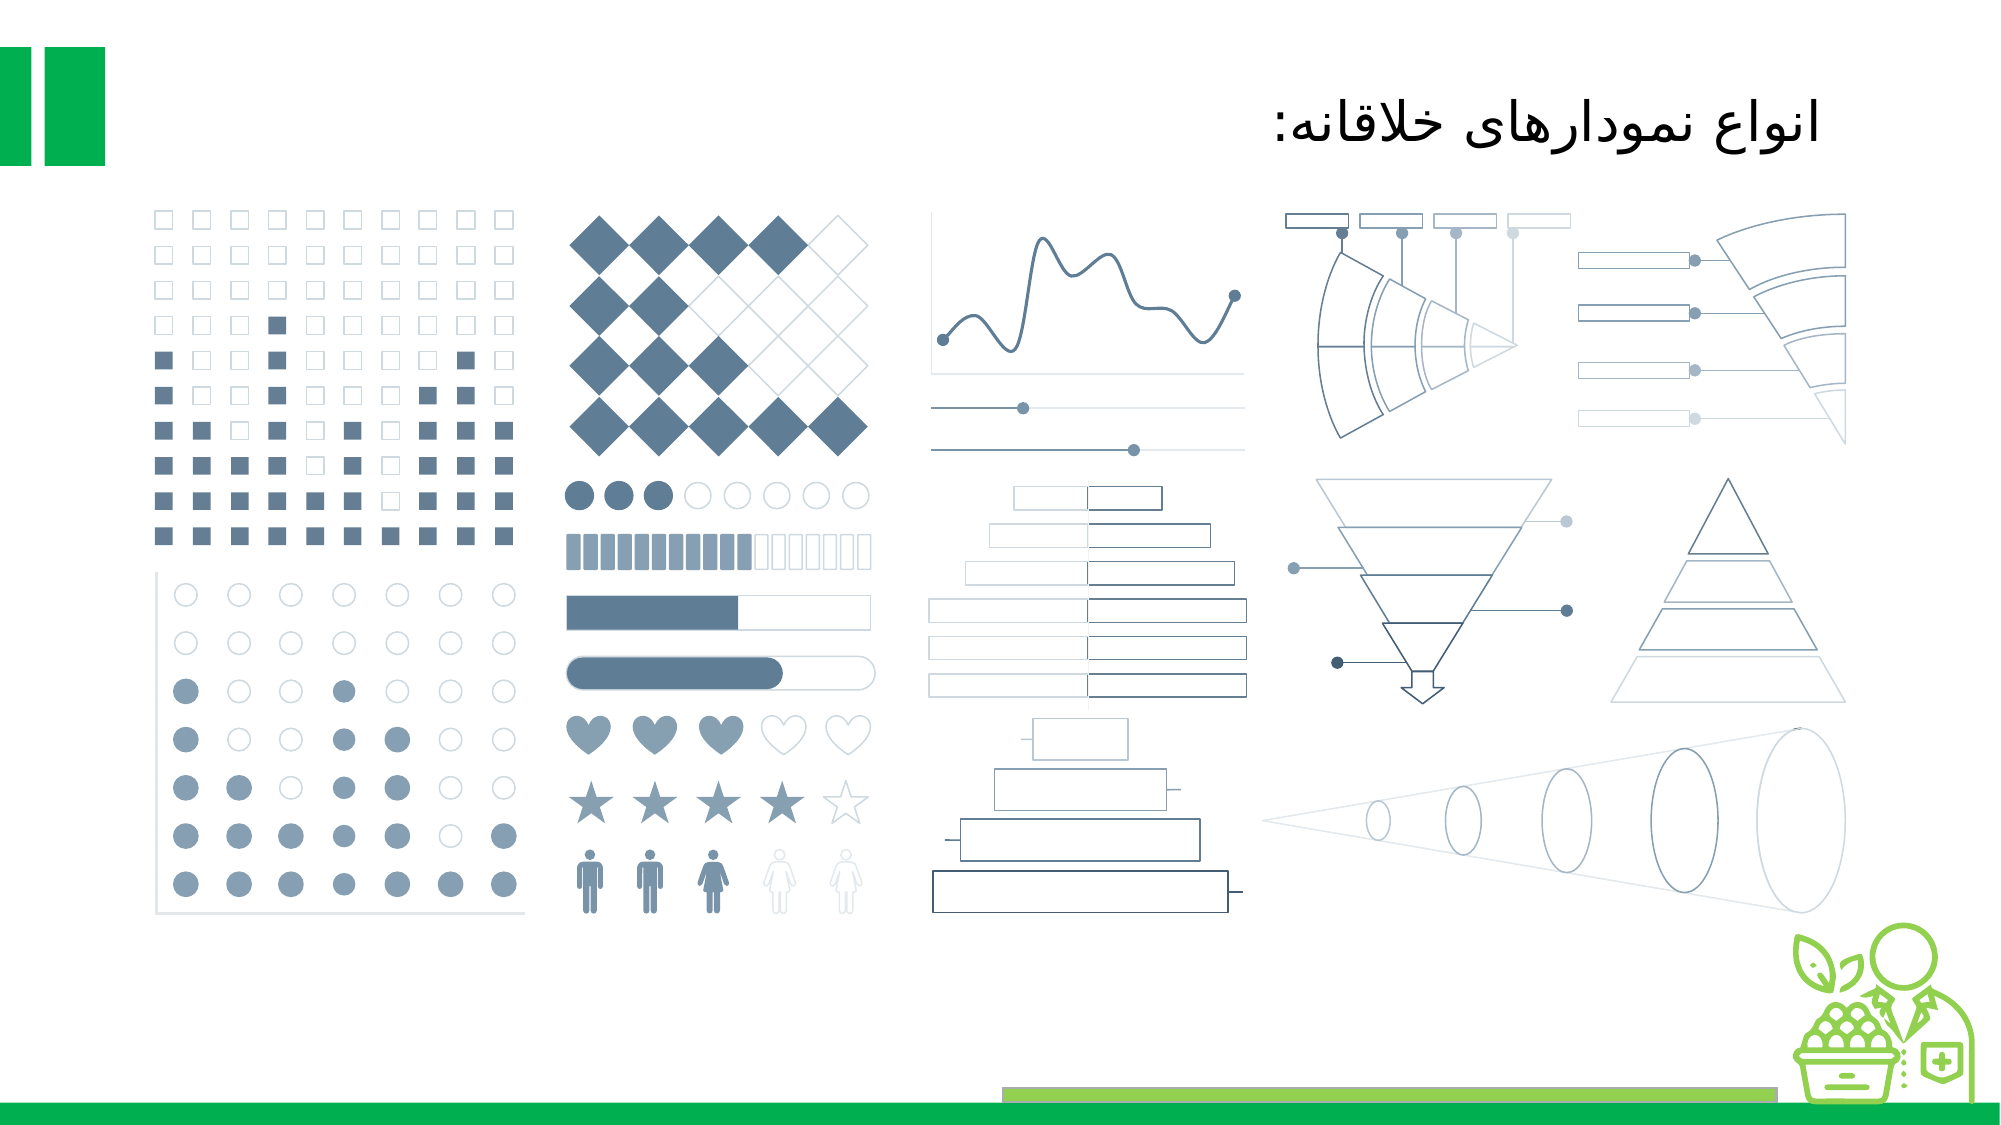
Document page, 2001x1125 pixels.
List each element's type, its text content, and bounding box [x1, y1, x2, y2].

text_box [932, 718, 1243, 913]
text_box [929, 479, 1247, 710]
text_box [1578, 214, 1846, 445]
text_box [566, 482, 869, 509]
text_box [567, 534, 871, 570]
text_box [1286, 214, 1571, 438]
text_box انواع نمودارهای خلاقانه: [156, 65, 1843, 172]
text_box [568, 780, 869, 824]
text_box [576, 849, 863, 914]
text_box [566, 595, 871, 631]
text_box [569, 215, 868, 457]
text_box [1262, 728, 1846, 913]
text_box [154, 211, 513, 545]
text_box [1293, 479, 1567, 704]
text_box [1610, 478, 1846, 702]
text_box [566, 715, 871, 755]
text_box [930, 408, 1245, 451]
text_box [566, 656, 876, 690]
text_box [154, 571, 526, 914]
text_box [931, 211, 1245, 375]
